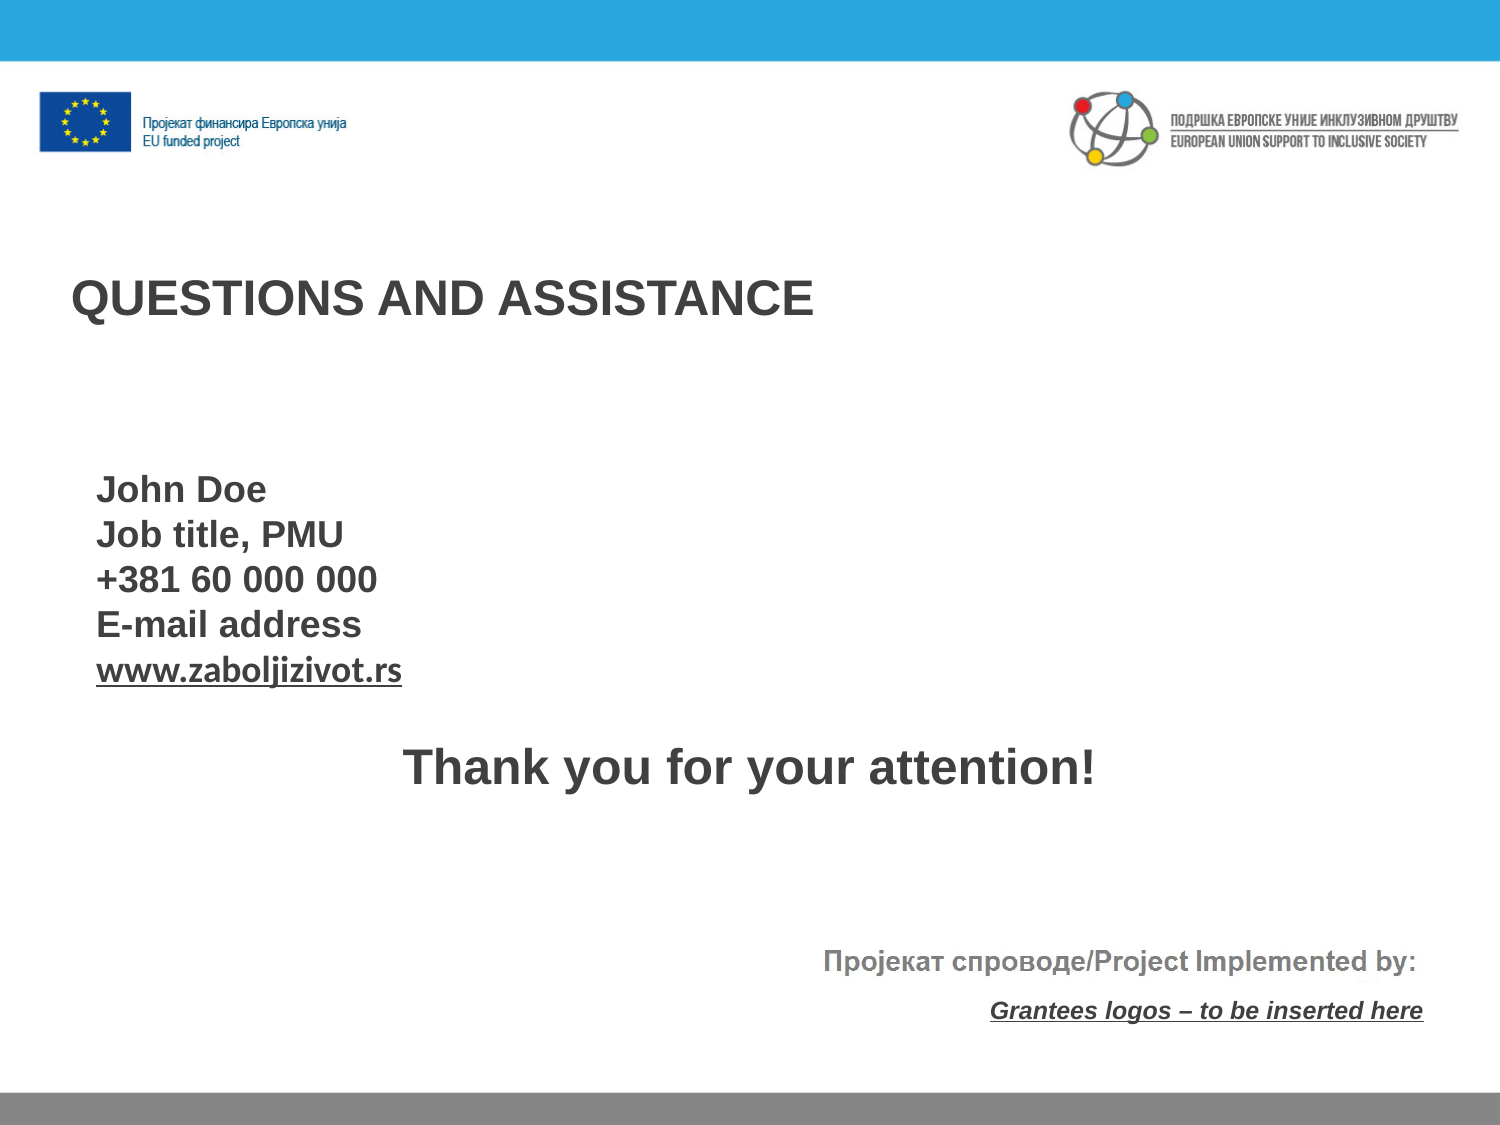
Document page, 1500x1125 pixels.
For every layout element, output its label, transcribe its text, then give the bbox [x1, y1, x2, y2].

picture [0, 0, 1500, 1125]
text_box Grantees logos – to be inserted here [975, 987, 1450, 1033]
text_box John Doe Job title, PMU +381 60 000 000 E-mail address www.zaboljizivot.rs Thank you for your attention! [81, 362, 1419, 853]
text_box QUESTIONS AND ASSISTANCE [62, 237, 1271, 355]
